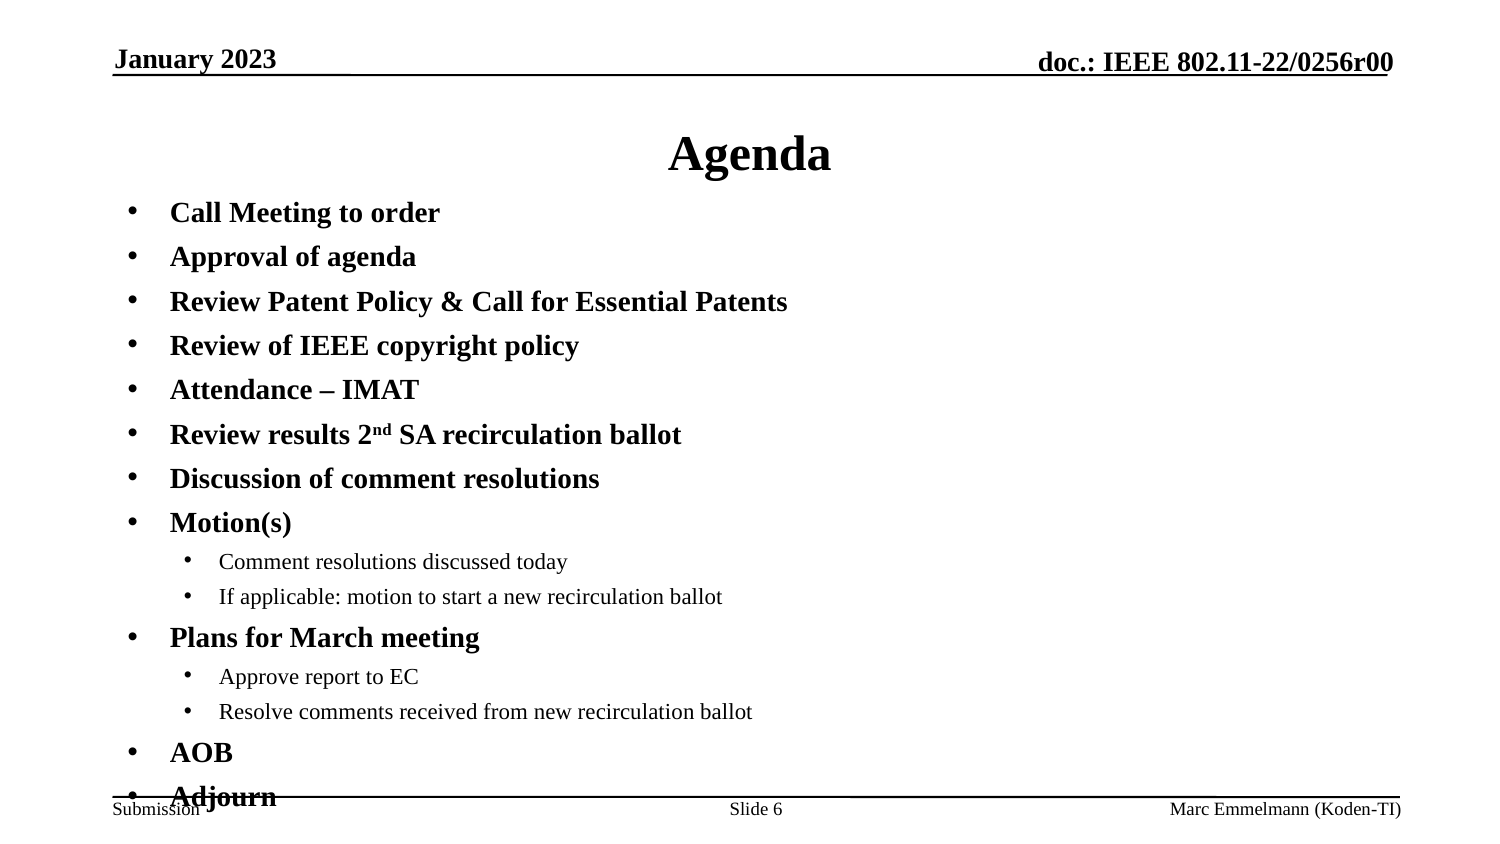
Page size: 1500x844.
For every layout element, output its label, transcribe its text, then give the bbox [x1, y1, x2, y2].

title Agenda [112, 84, 1388, 216]
slide_number Slide 6 [712, 796, 800, 842]
footer Marc Emmelmann (Koden-TI) [878, 796, 1402, 820]
list Call Meeting to order Approval of agenda Review Patent Policy & Call for Essential Patents Review of IEEE copyright policy Attendance – IMAT Review results 2nd SA recirculation ballot Discussion of comment resolutions Motion(s) Comment resolutions discussed today If applicable: motion to start a new recirculation ballot Plans for March meeting Approve report to EC Resolve comments received from new recirculation ballot AOB Adjourn [112, 185, 1353, 692]
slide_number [114, 40, 423, 75]
